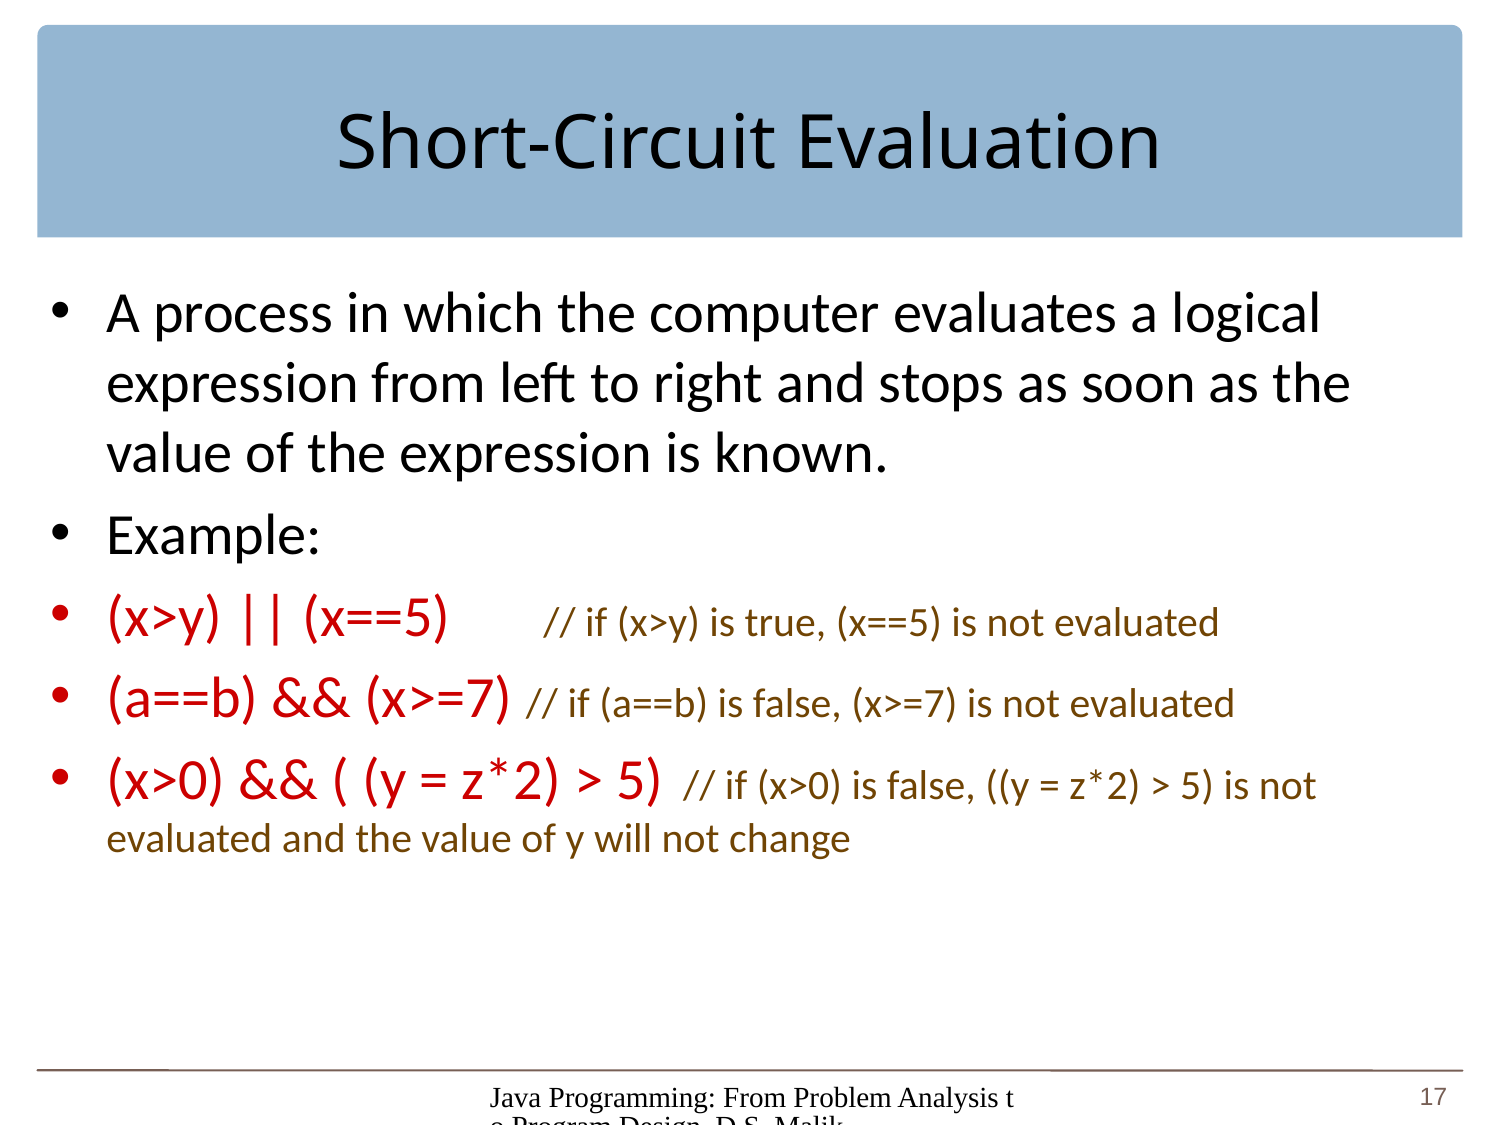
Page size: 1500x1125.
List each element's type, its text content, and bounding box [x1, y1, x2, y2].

title Short-Circuit Evaluation [49, 44, 1451, 233]
text_box A process in which the computer evaluates a logical expression from left to right and stops as soon as the value of the expression is known. Example: (x>y) || (x==5) // if (x>y) is true, (x==5) is not evaluated (a==b) && (x>=7) // if (a==b) is false, (x>=7) is not evaluated (x>0) && ( (y = z*2) > 5) // if (x>0) is false, ((y = z*2) > 5) is not evaluated and the value of y will not change [35, 267, 1500, 917]
footer Java Programming: From Problem Analysis to Program Design, D.S. Malik [474, 1069, 1038, 1123]
slide_number 17 [1112, 1069, 1463, 1123]
